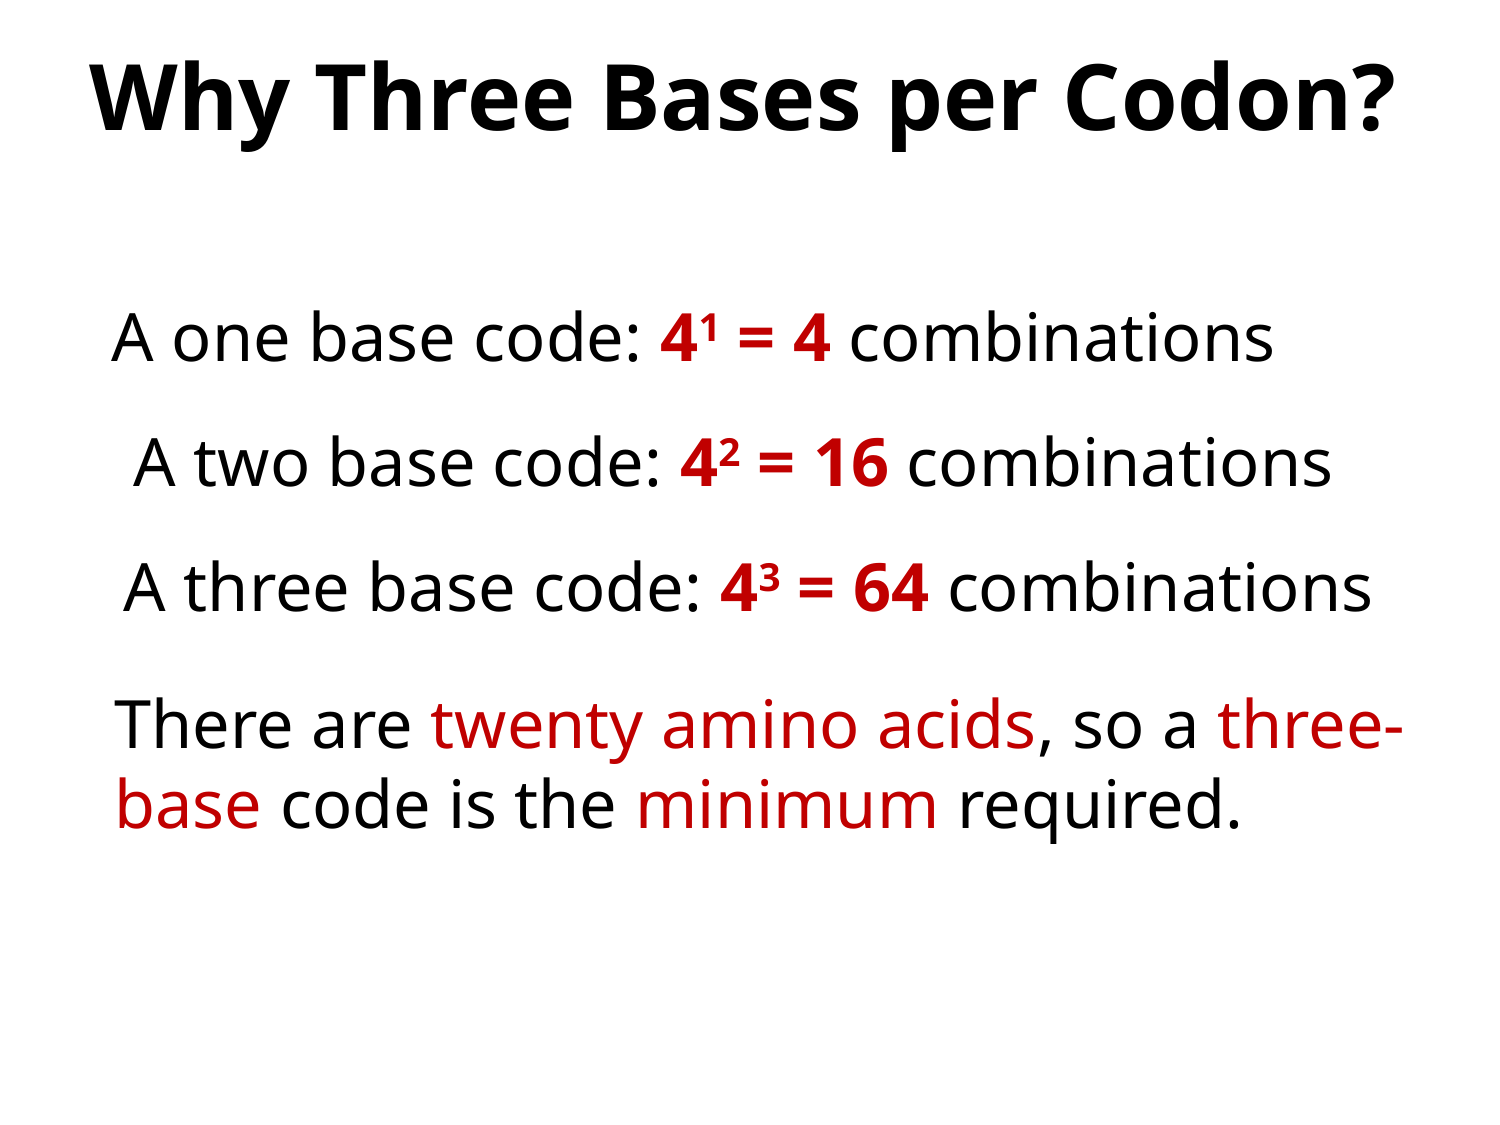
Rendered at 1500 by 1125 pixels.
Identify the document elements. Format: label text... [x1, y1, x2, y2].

text_box A two base code: 42 = 16 combinations [119, 412, 1349, 508]
text_box There are twenty amino acids, so a three-base code is the minimum required. [99, 674, 1450, 850]
title Why Three Bases per Codon? [37, 0, 1451, 188]
text_box A three base code: 43 = 64 combinations [109, 537, 1390, 633]
text_box A one base code: 41 = 4 combinations [97, 287, 1292, 383]
